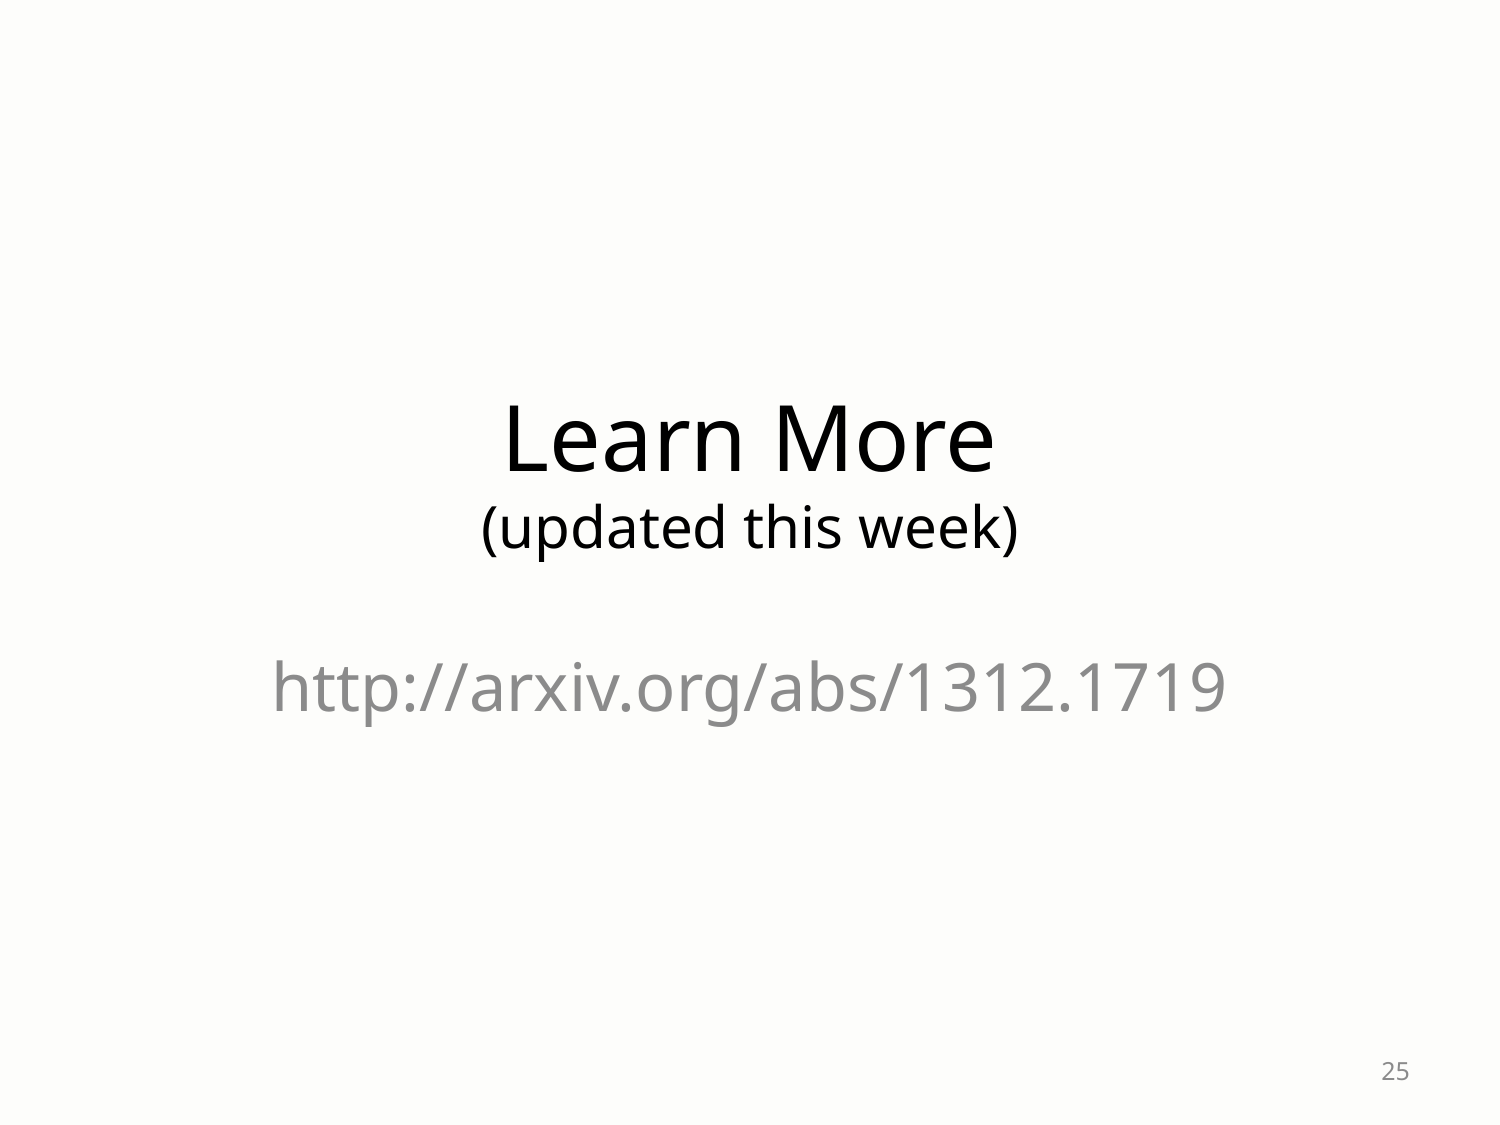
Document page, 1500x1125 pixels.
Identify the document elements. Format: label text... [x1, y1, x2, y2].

slide_number 25 [1074, 1042, 1425, 1103]
subtitle http://arxiv.org/abs/1312.1719 [225, 637, 1275, 925]
title Learn More (updated this week) [112, 349, 1388, 591]
